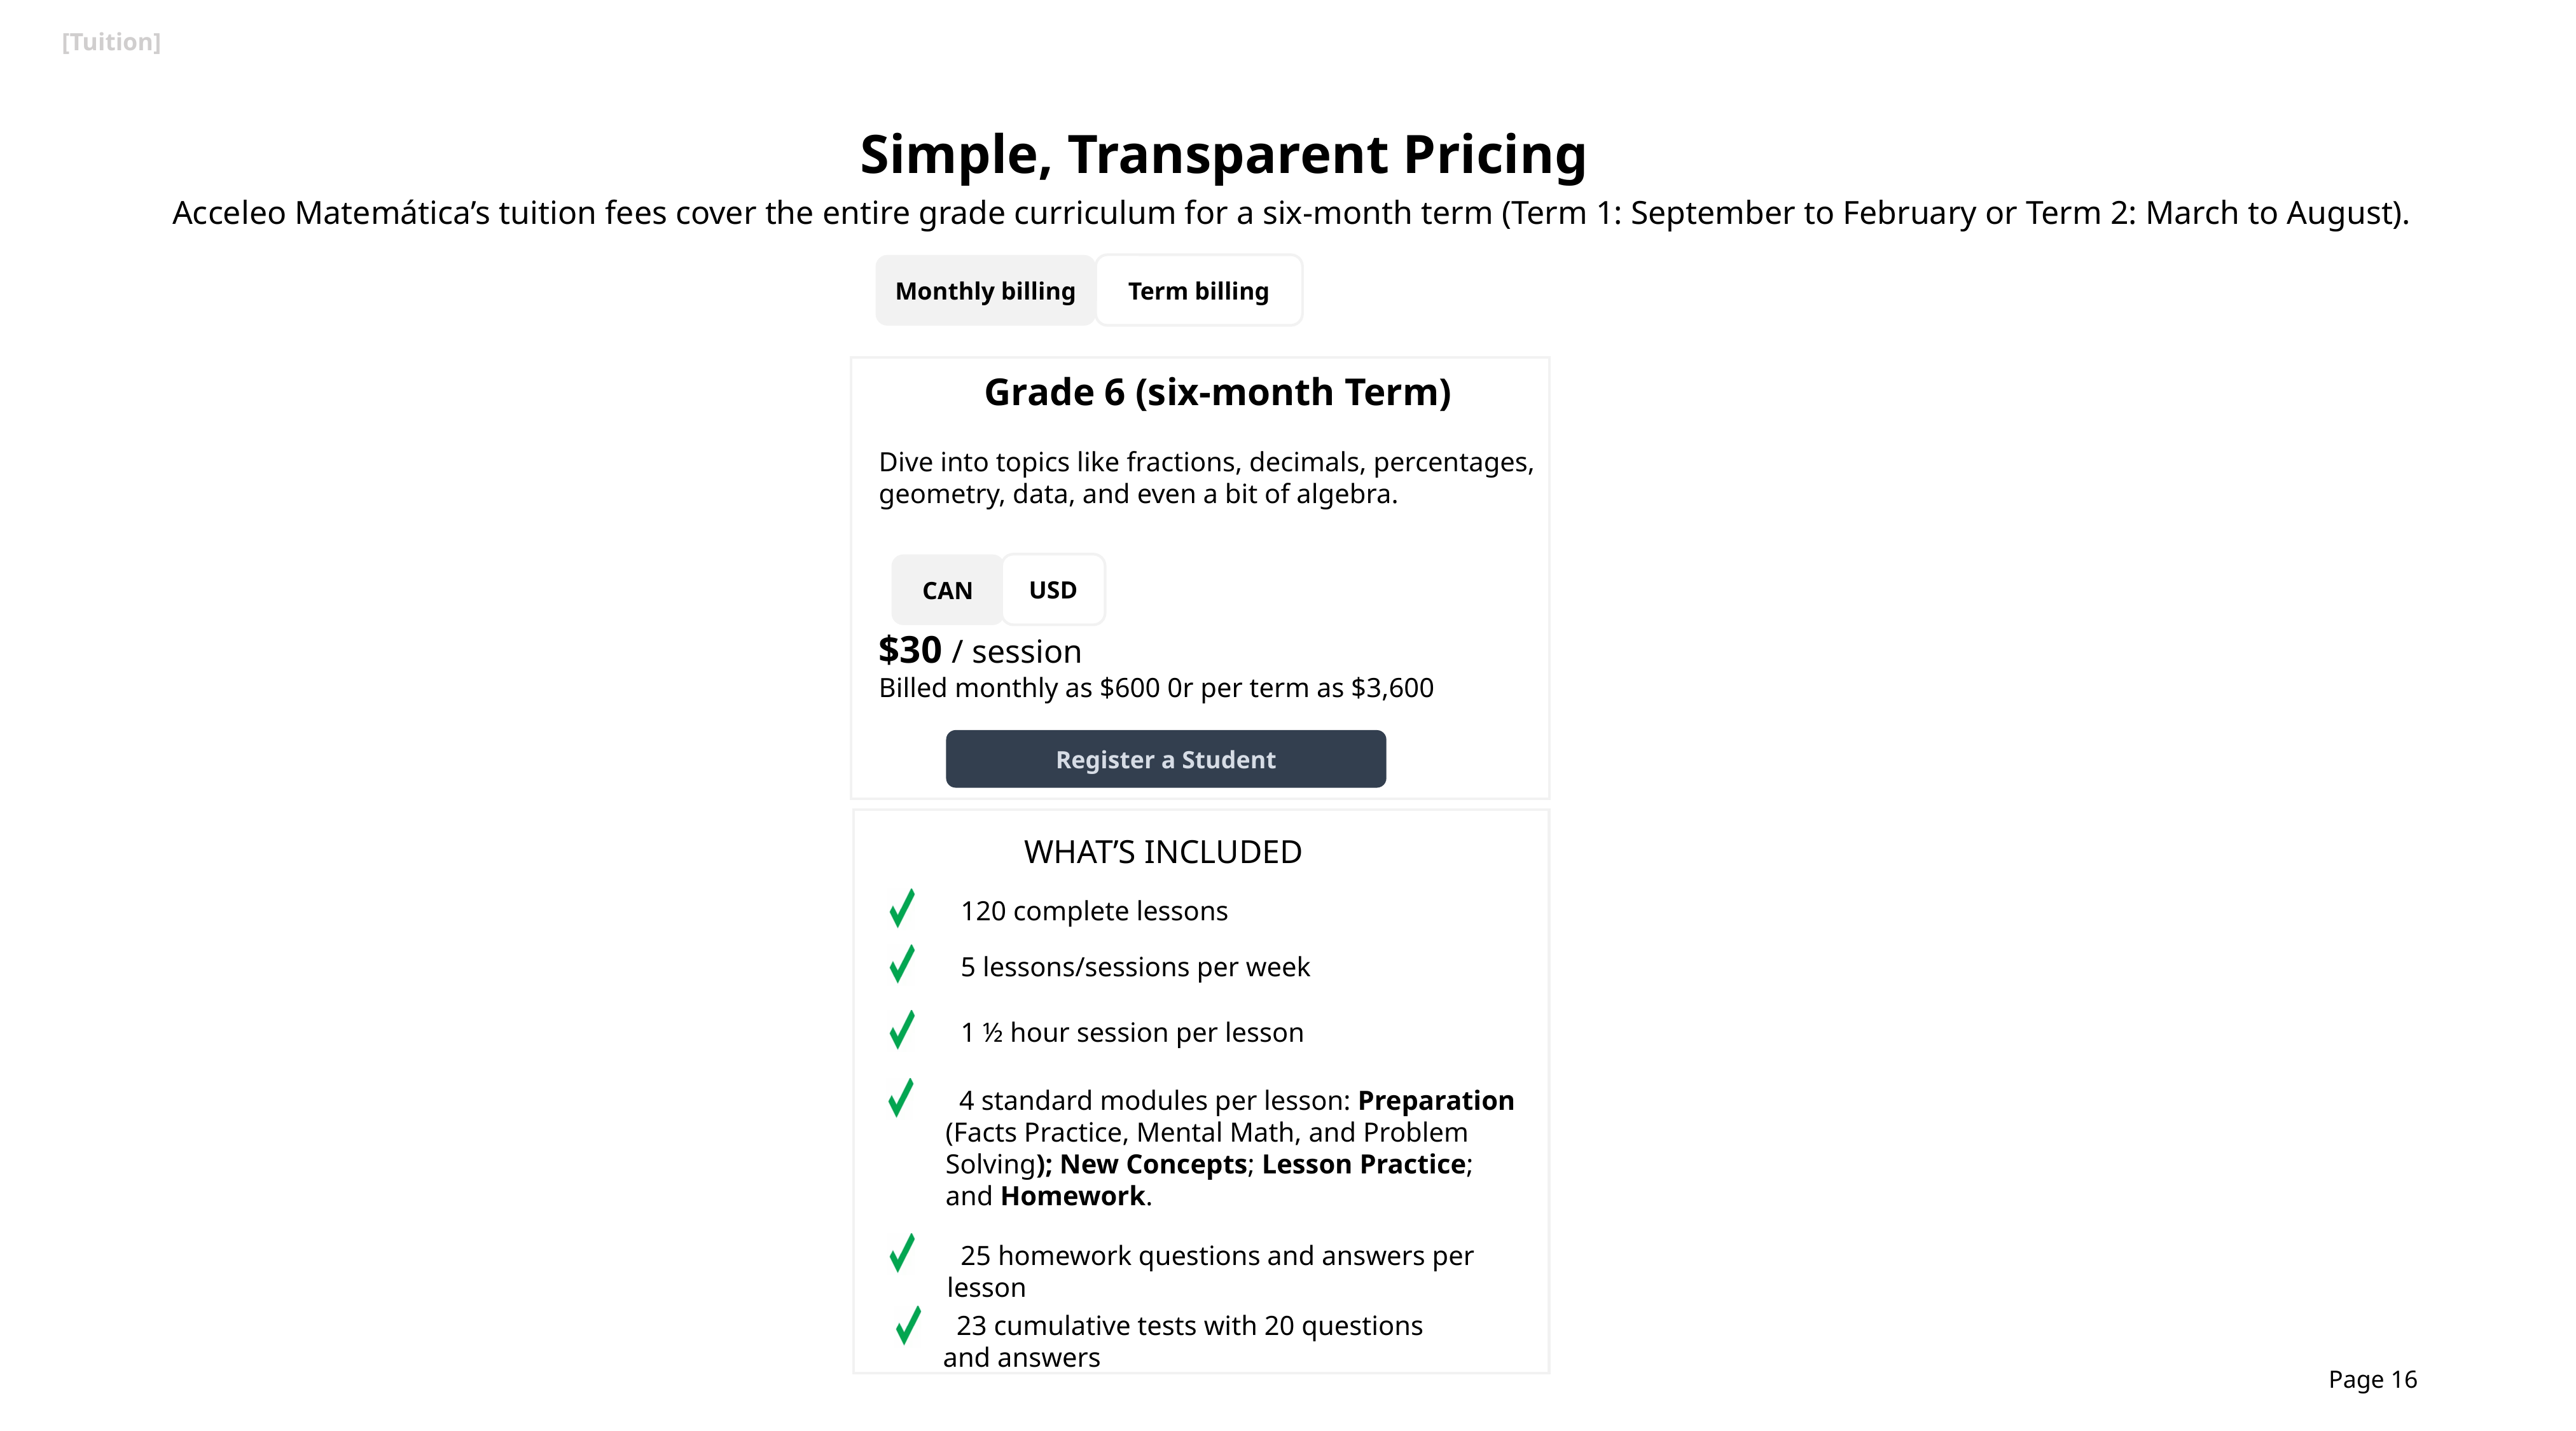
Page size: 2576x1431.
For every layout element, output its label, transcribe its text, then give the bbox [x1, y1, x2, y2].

text_box Simple, Transparent Pricing [767, 115, 1682, 188]
picture [887, 888, 915, 930]
text_box 25 homework questions and answers per lesson [938, 1234, 1535, 1308]
picture [887, 1010, 915, 1052]
picture [887, 944, 915, 986]
text_box 120 complete lessons [938, 889, 1457, 931]
text_box Monthly billing [875, 254, 1096, 326]
text_box $30 / session Billed monthly as $600 0r per term as $3,600 [869, 621, 1464, 707]
text_box Register a Student [945, 729, 1387, 789]
text_box 5 lessons/sessions per week [938, 944, 1457, 986]
text_box Grade 6 (six-month Term) [975, 364, 1470, 418]
text_box [Tuition] [52, 22, 279, 60]
picture [886, 1078, 914, 1120]
text_box [853, 809, 1550, 1374]
text_box Page 16 [2018, 1359, 2428, 1398]
text_box 23 cumulative tests with 20 questions and answers [933, 1304, 1450, 1377]
text_box 4 standard modules per lesson: Preparation (Facts Practice, Mental Math, and Problem Solving); New Concepts; Lesson Practice; and Homework. [936, 1079, 1535, 1216]
picture [894, 1306, 922, 1348]
text_box Dive into topics like fractions, decimals, percentages, geometry, data, and even a bit of algebra. [869, 440, 1546, 514]
text_box WHAT’S INCLUDED [1014, 826, 1546, 874]
text_box [850, 357, 1550, 799]
text_box USD [1001, 553, 1105, 625]
text_box Acceleo Matemática’s tuition fees cover the entire grade curriculum for a six-month term (Term 1: September to February or Term 2: March to August). [130, 188, 2455, 236]
text_box 1 ½ hour session per lesson [938, 1011, 1518, 1053]
text_box Term billing [1095, 254, 1303, 326]
picture [887, 1233, 915, 1275]
text_box CAN [891, 554, 1003, 626]
